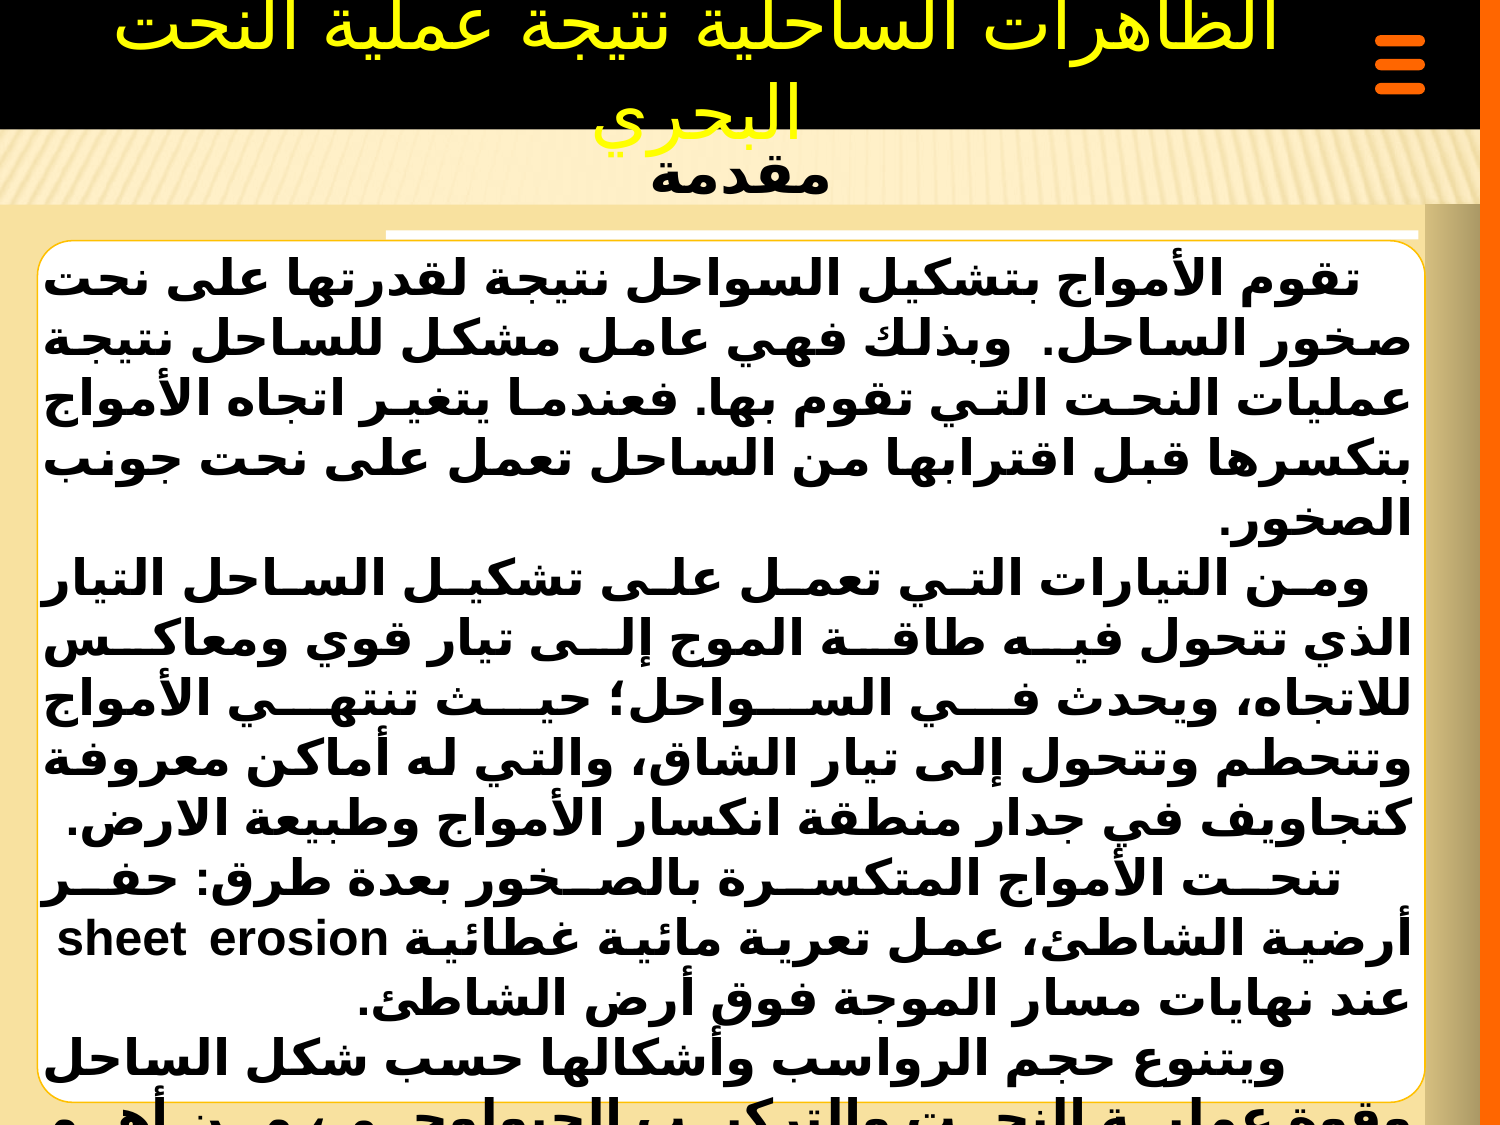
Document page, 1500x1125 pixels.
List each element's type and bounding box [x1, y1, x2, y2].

text_box [0, 0, 1500, 1125]
